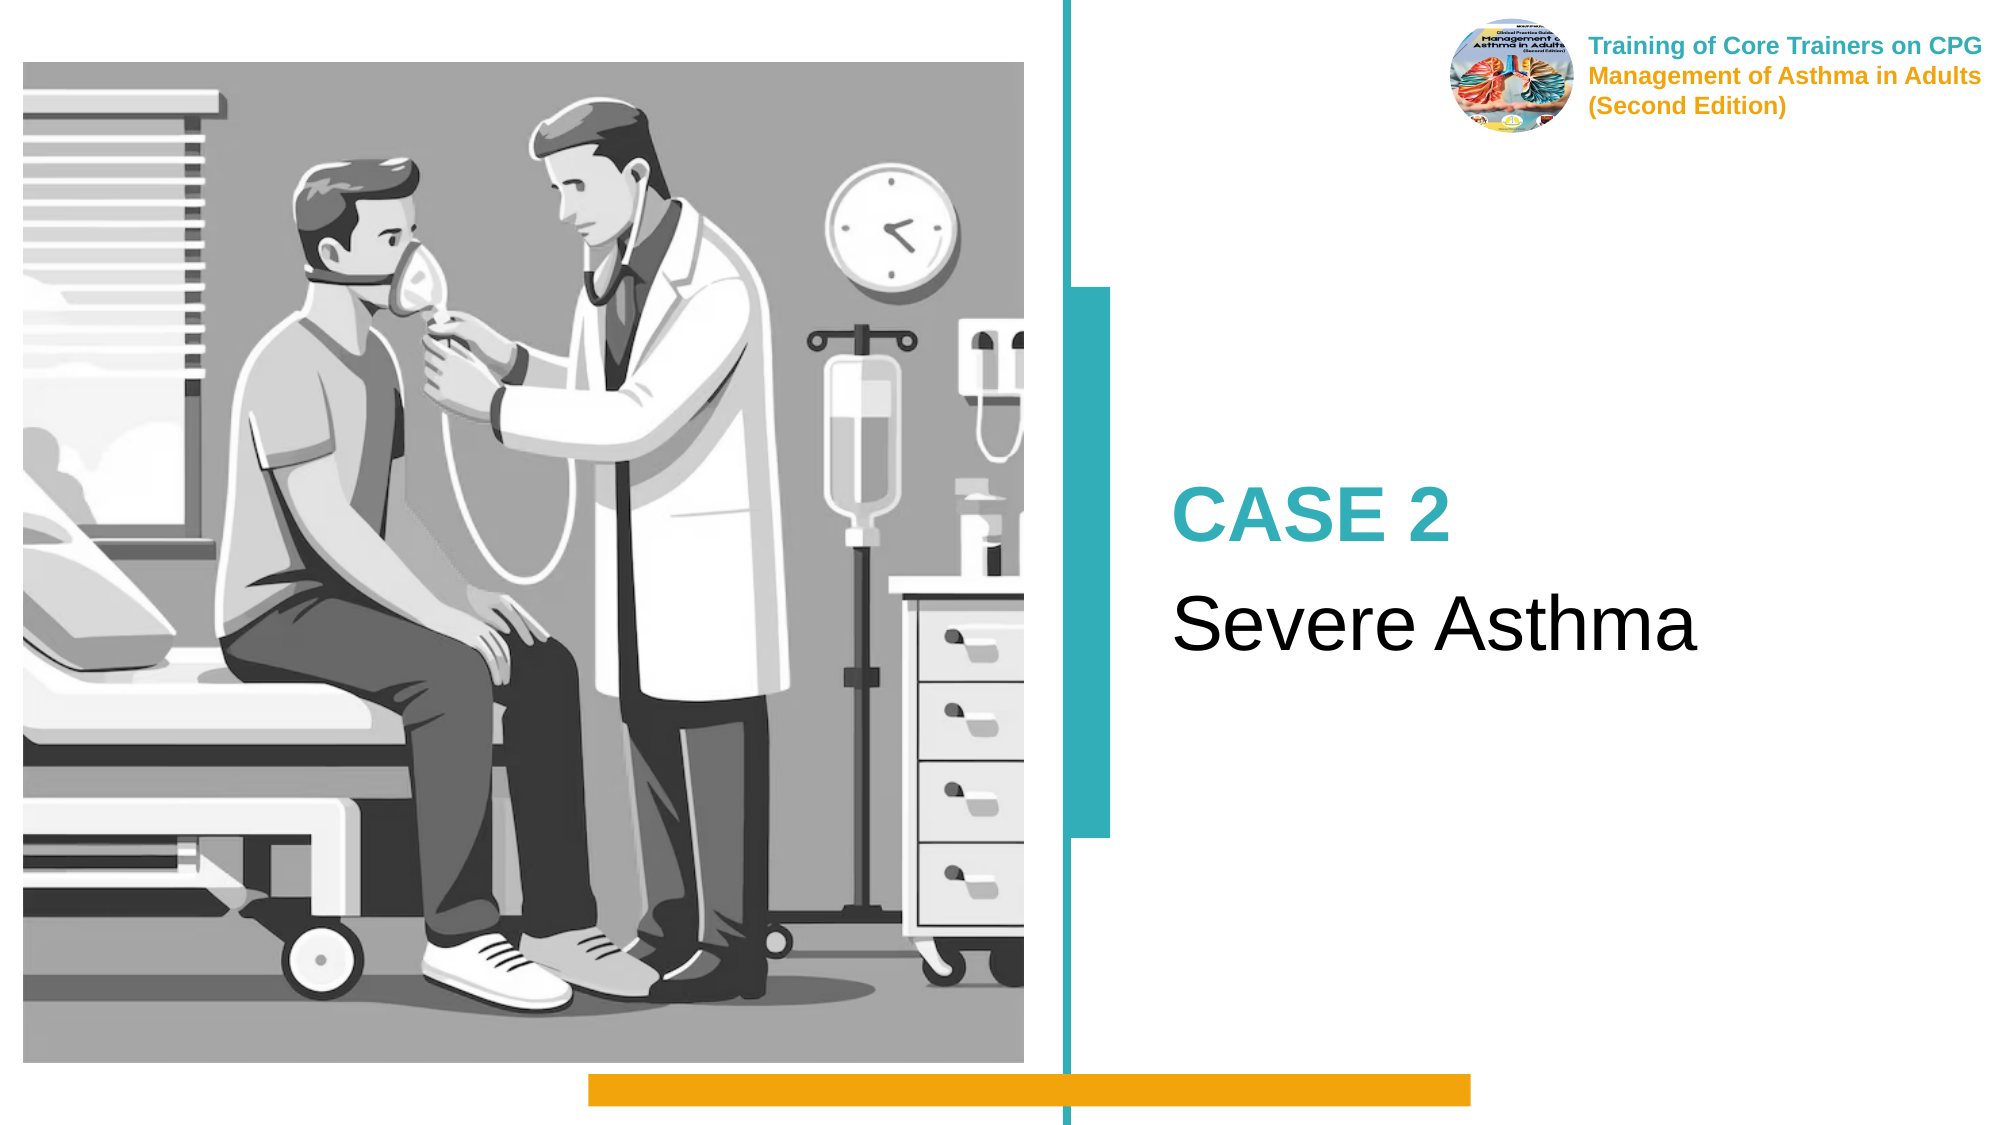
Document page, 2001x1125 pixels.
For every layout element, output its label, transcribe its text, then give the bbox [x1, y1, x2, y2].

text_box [1449, 18, 2000, 133]
picture [23, 62, 1024, 1063]
text_box CASE 2 Severe Asthma [1156, 456, 1913, 669]
text_box [586, 1072, 1473, 1108]
